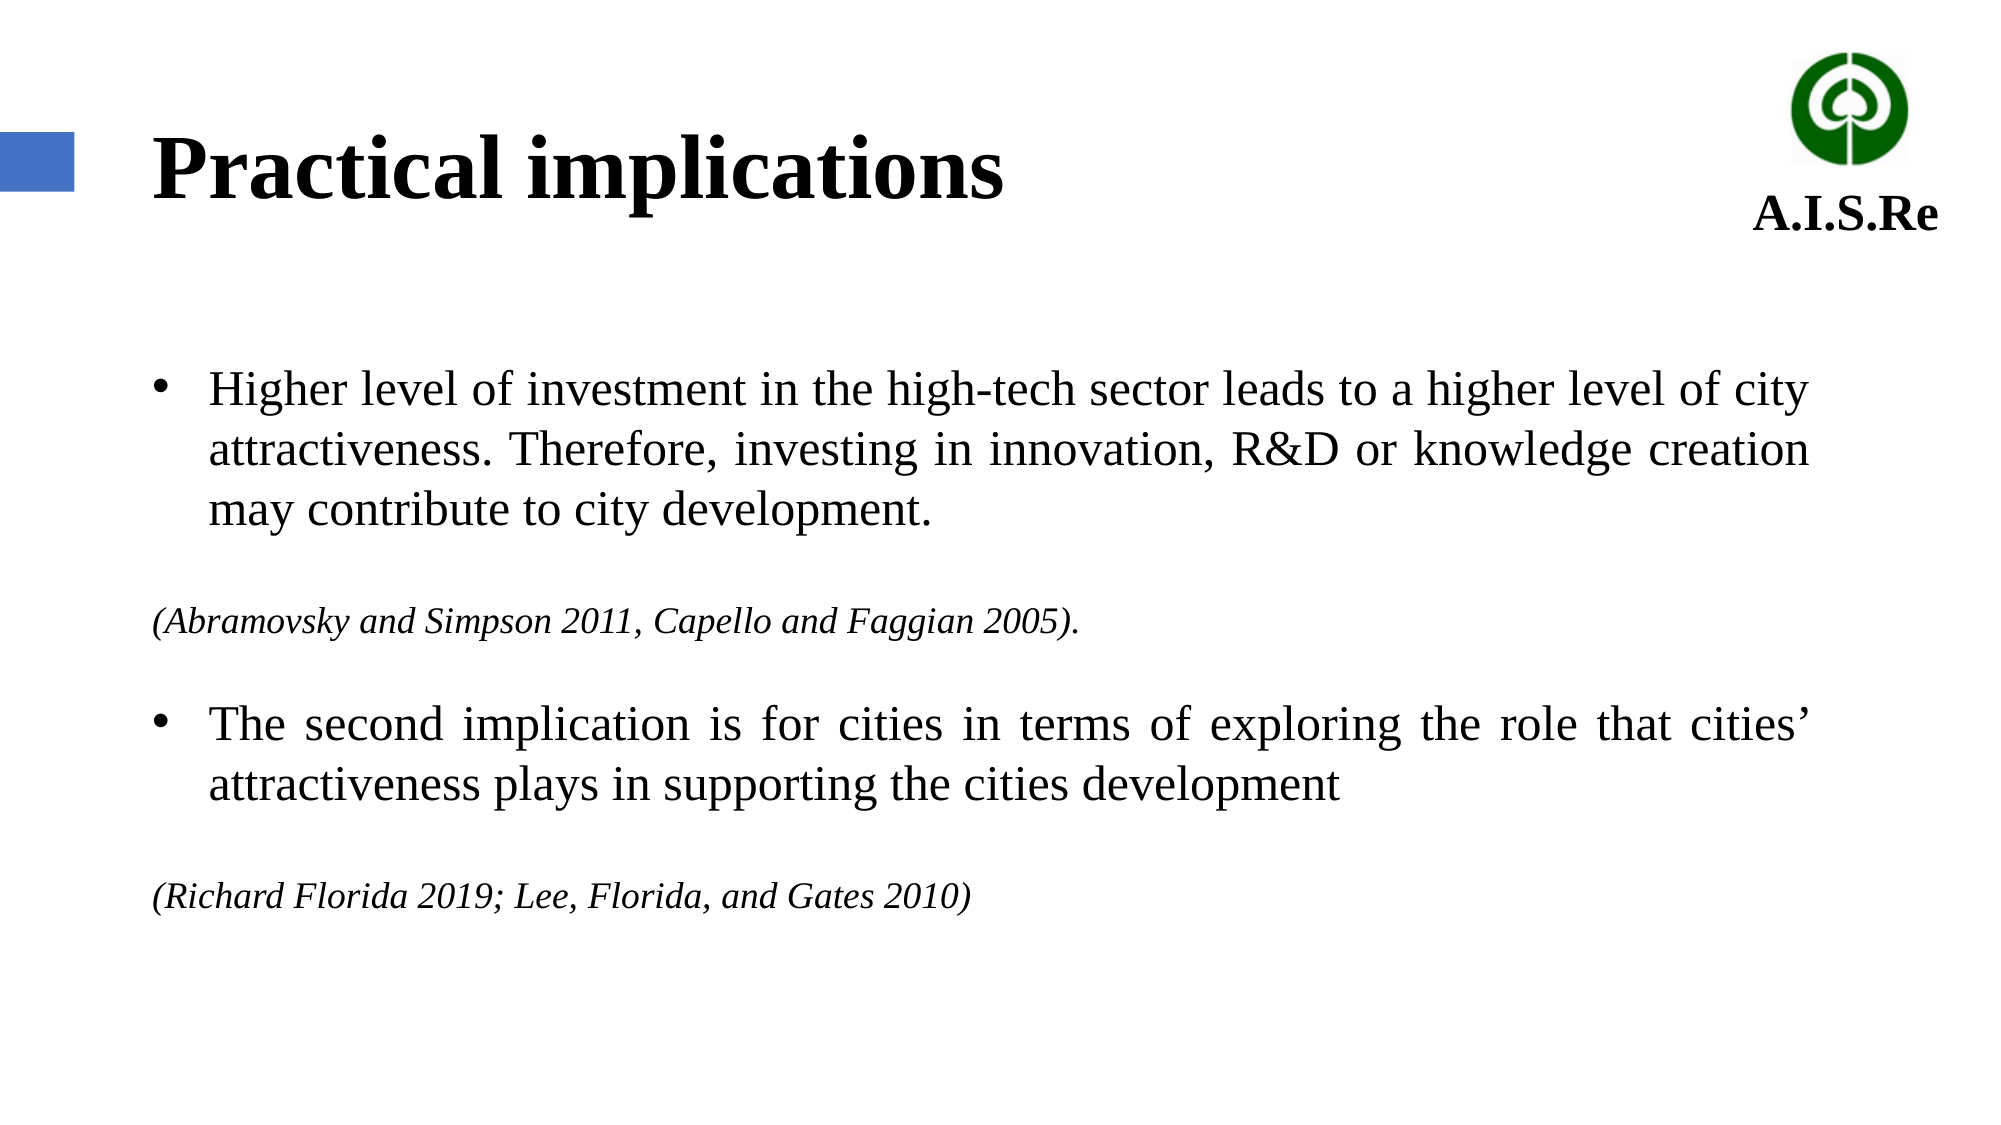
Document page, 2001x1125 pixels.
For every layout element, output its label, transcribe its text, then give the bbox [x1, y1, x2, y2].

title Practical implications [137, 59, 1863, 278]
picture [1789, 47, 1913, 172]
text_box Higher level of investment in the high-tech sector leads to a higher level of city attractiveness. Therefore, investing in innovation, R&D or knowledge creation may contribute to city development. (Abramovsky and Simpson 2011, Capello and Faggian 2005). The second implication is for cities in terms of exploring the role that cities’ attractiveness plays in supporting the cities development (Richard Florida 2019; Lee, Florida, and Gates 2010) [137, 348, 1826, 983]
text_box A.I.S.Re [1737, 171, 1965, 249]
